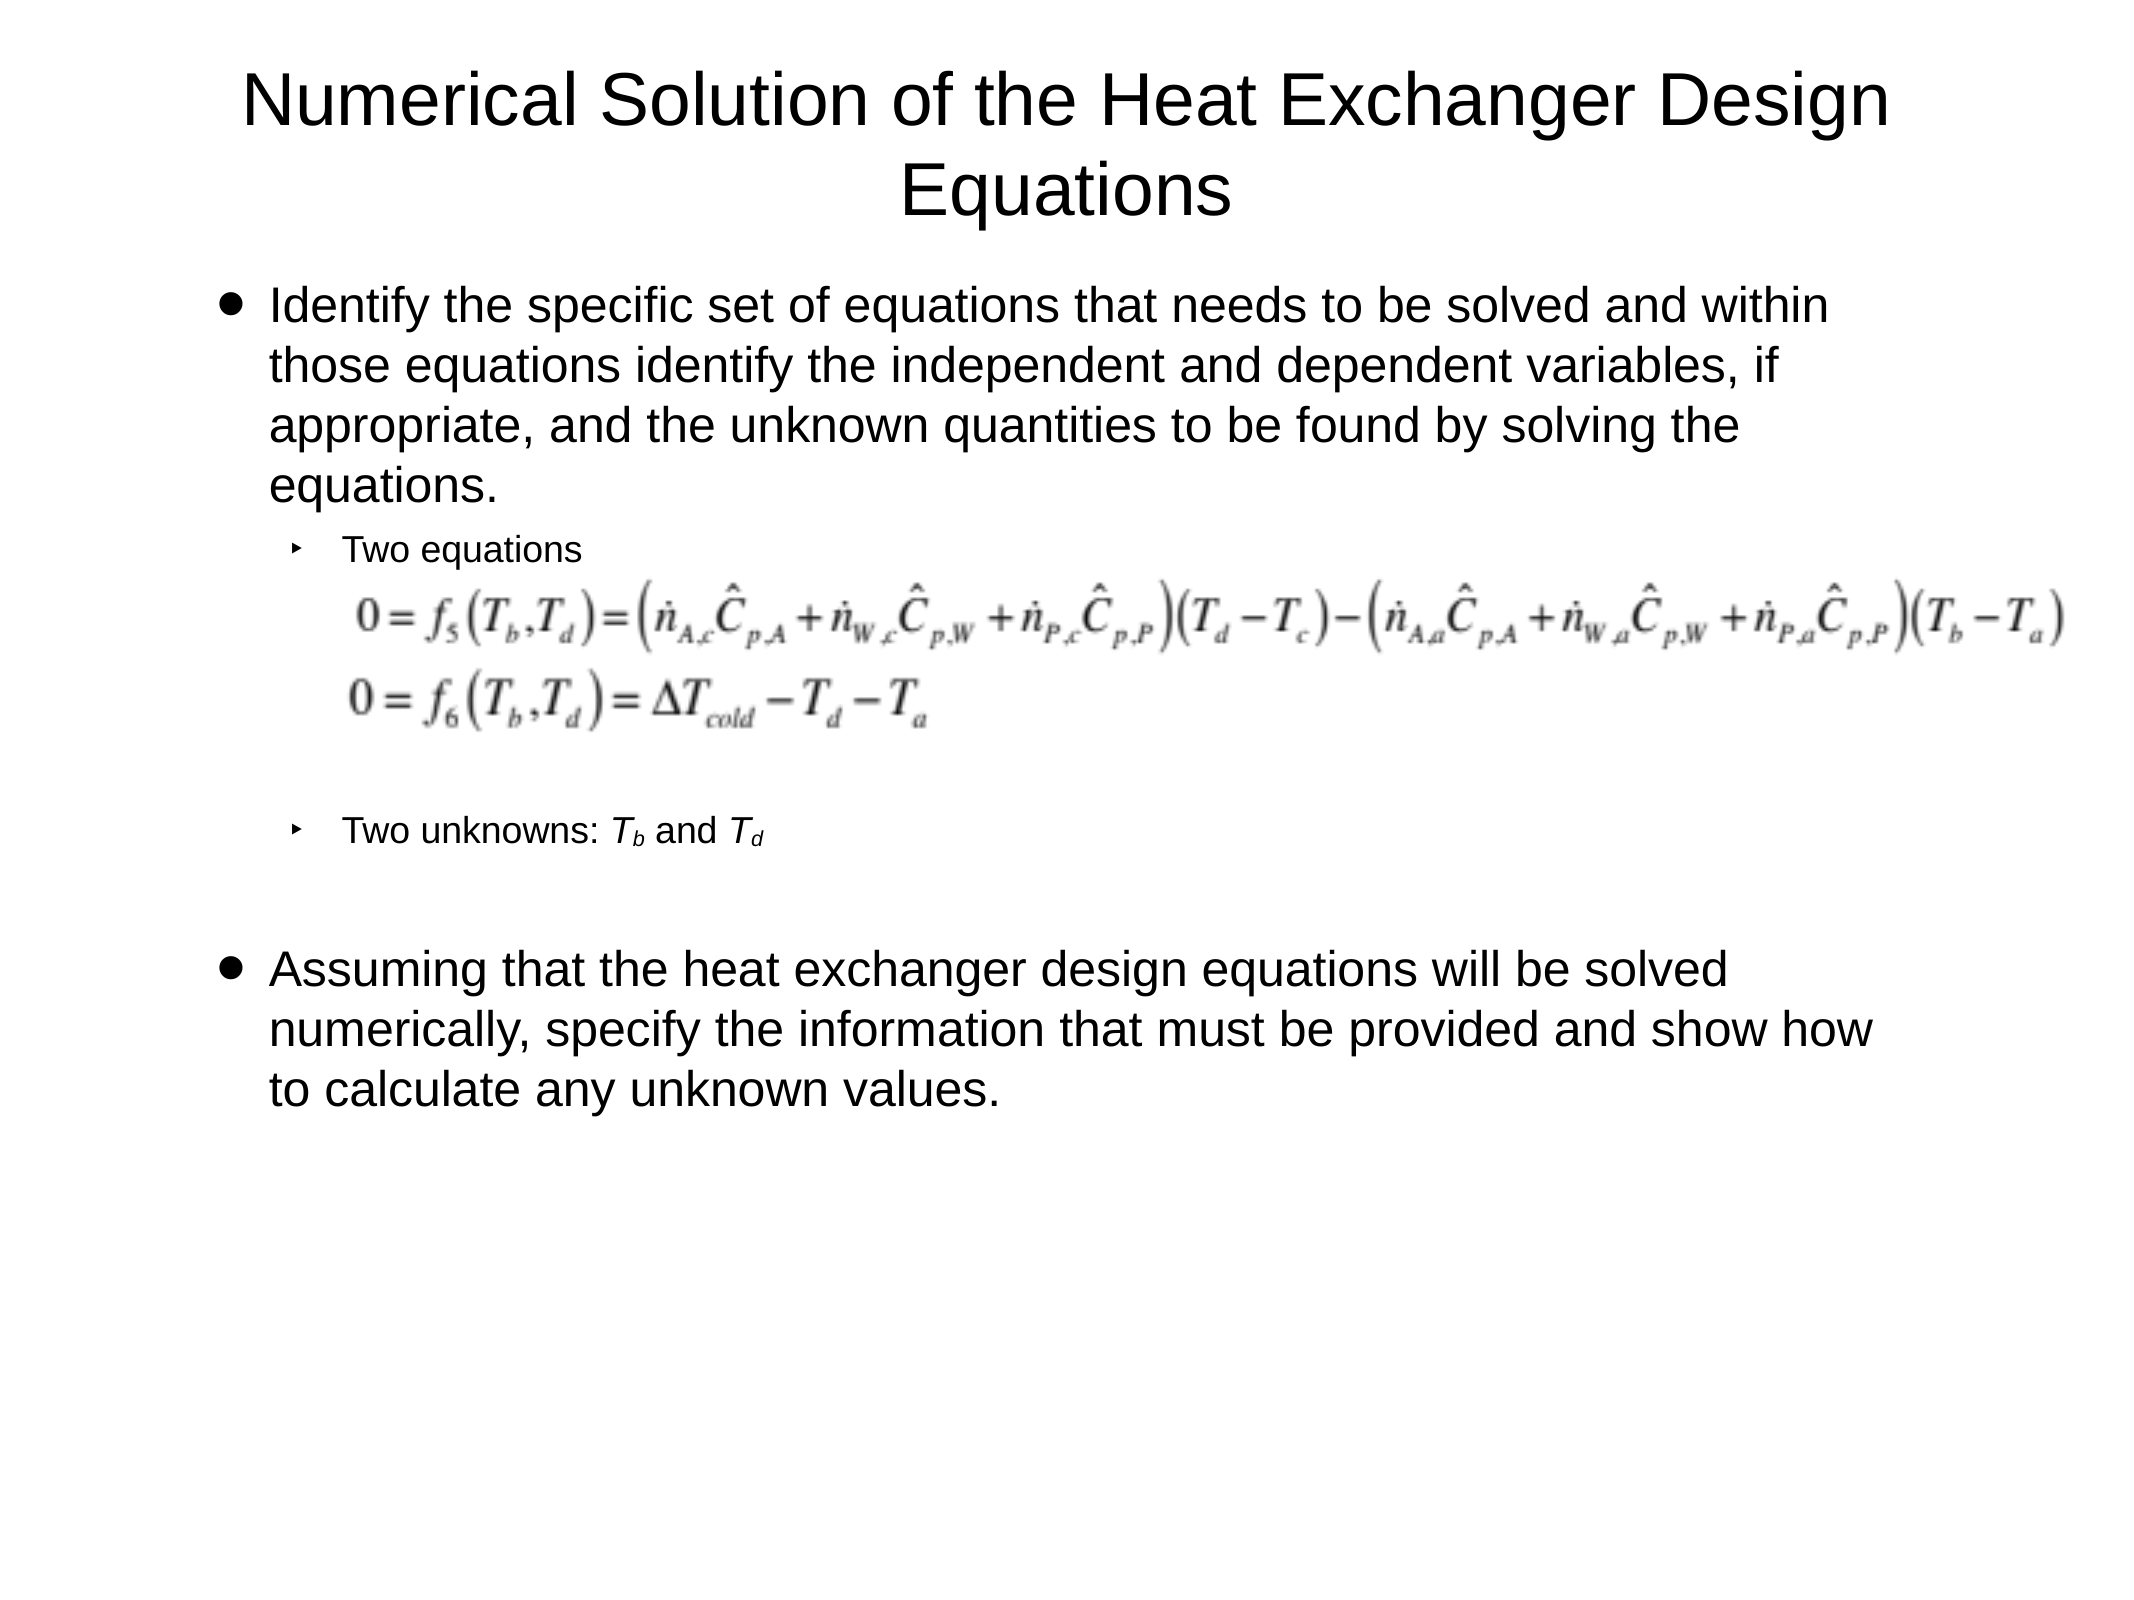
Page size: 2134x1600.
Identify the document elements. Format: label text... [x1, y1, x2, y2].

picture [345, 572, 2068, 736]
title Numerical Solution of the Heat Exchanger Design Equations [208, 41, 1925, 250]
list Identify the specific set of equations that needs to be solved and within those equations identify the independent and dependent variables, if appropriate, and the unknown quantities to be found by solving the equations. Two equations Two unknowns: Tb and Td Assuming that the heat exchanger design equations will be solved numerically, specify the information that must be provided and show how to calculate any unknown values. [208, 264, 1925, 1463]
